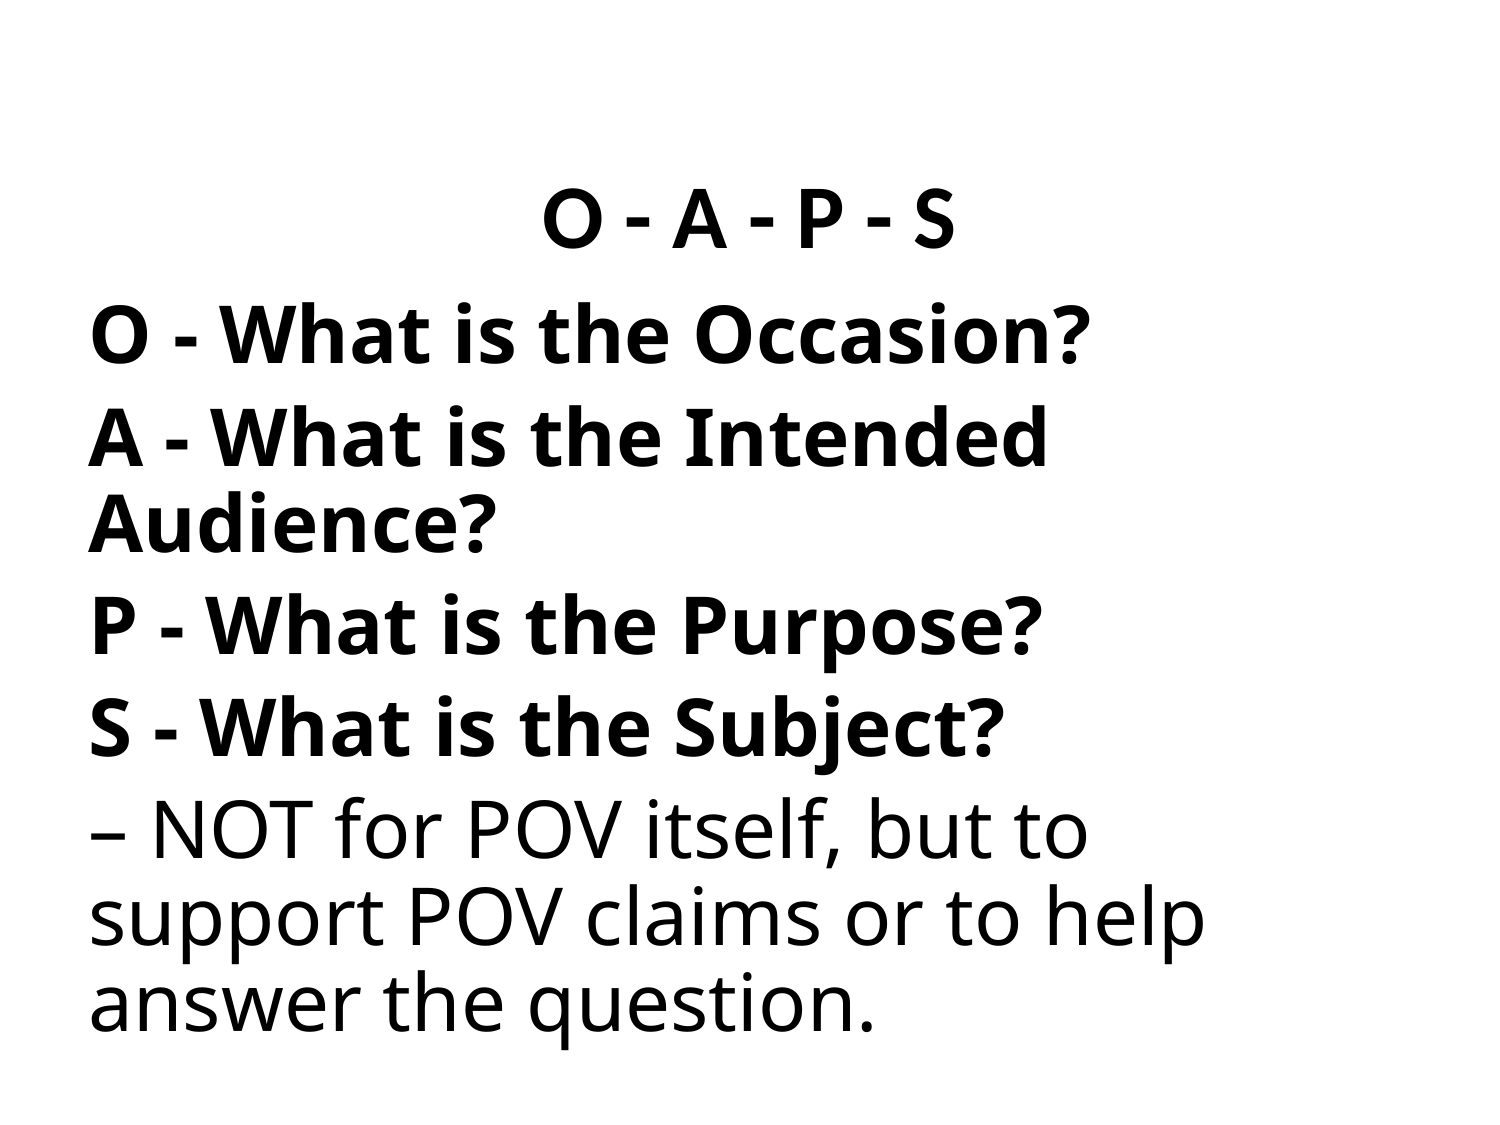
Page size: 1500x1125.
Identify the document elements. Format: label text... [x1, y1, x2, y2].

list O - What is the Occasion? A - What is the Intended Audience? P - What is the Purpose? S - What is the Subject? – NOT for POV itself, but to support POV claims or to help answer the question. [37, 287, 1463, 1063]
title O - A - P - S [112, 149, 1388, 275]
